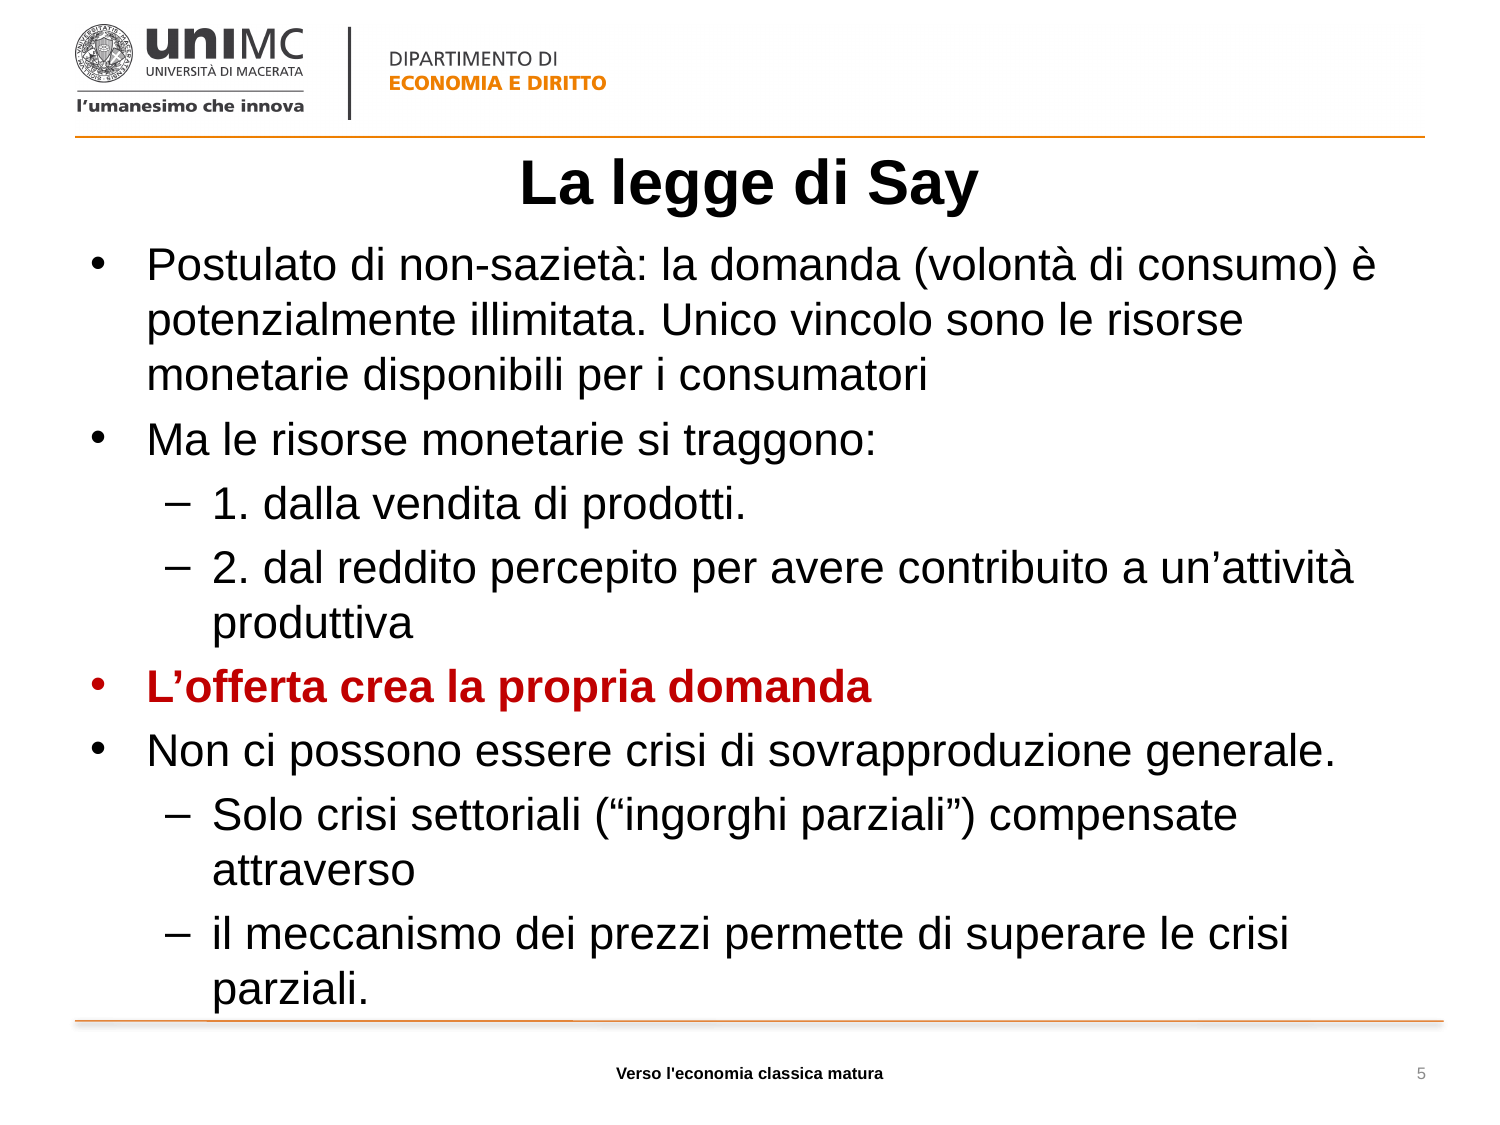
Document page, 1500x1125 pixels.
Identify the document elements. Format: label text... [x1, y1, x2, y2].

picture [75, 24, 1425, 133]
list Postulato di non-sazietà: la domanda (volontà di consumo) è potenzialmente illimitata. Unico vincolo sono le risorse monetarie disponibili per i consumatori Ma le risorse monetarie si traggono: 1. dalla vendita di prodotti. 2. dal reddito percepito per avere contribuito a un’attività produttiva L’offerta crea la propria domanda Non ci possono essere crisi di sovrapproduzione generale. Solo crisi settoriali (“ingorghi parziali”) compensate attraverso il meccanismo dei prezzi permette di superare le crisi parziali. [75, 227, 1425, 970]
footer Verso l'economia classica matura [512, 1042, 988, 1103]
slide_number 5 [1091, 1042, 1442, 1103]
title La legge di Say [75, 133, 1425, 225]
